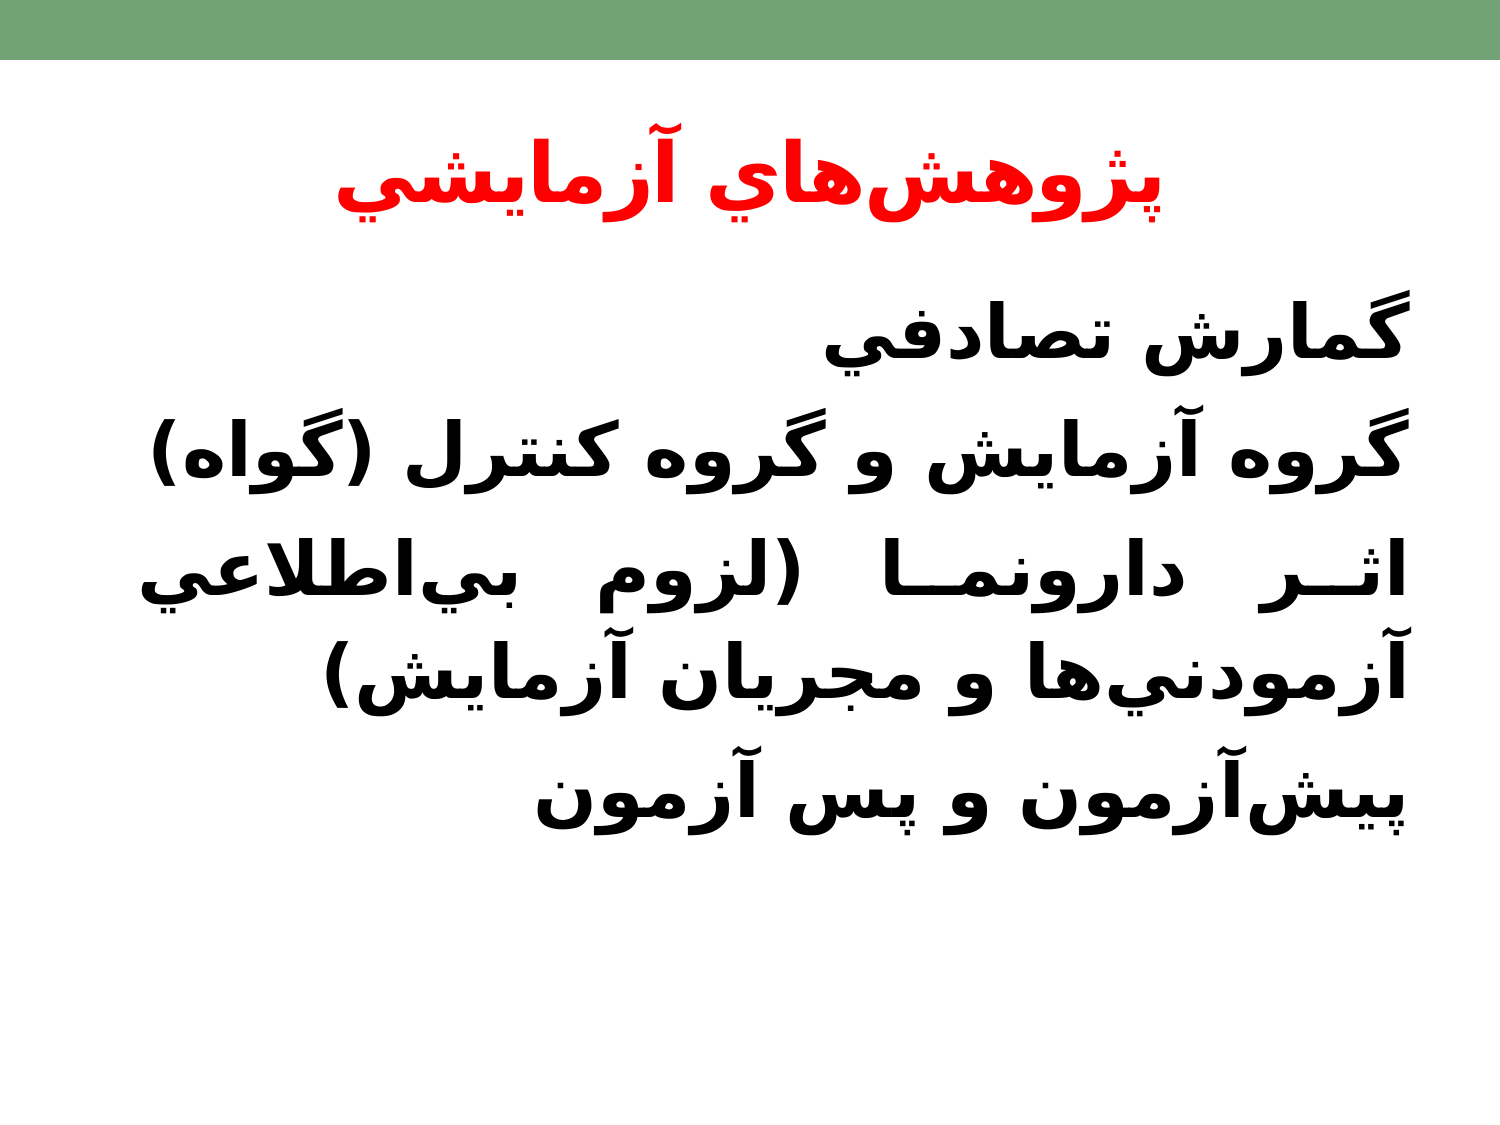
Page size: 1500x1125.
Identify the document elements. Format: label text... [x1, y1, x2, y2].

list گمارش تصادفي گروه آزمايش و گروه كنترل (گواه) اثر دارونما (لزوم بي‌اطلاعي آزمودني‌ها و مجريان آزمايش) پيش‌آزمون و پس آزمون [75, 262, 1425, 1063]
title پژوهش‌هاي آزمايشي [75, 87, 1425, 250]
